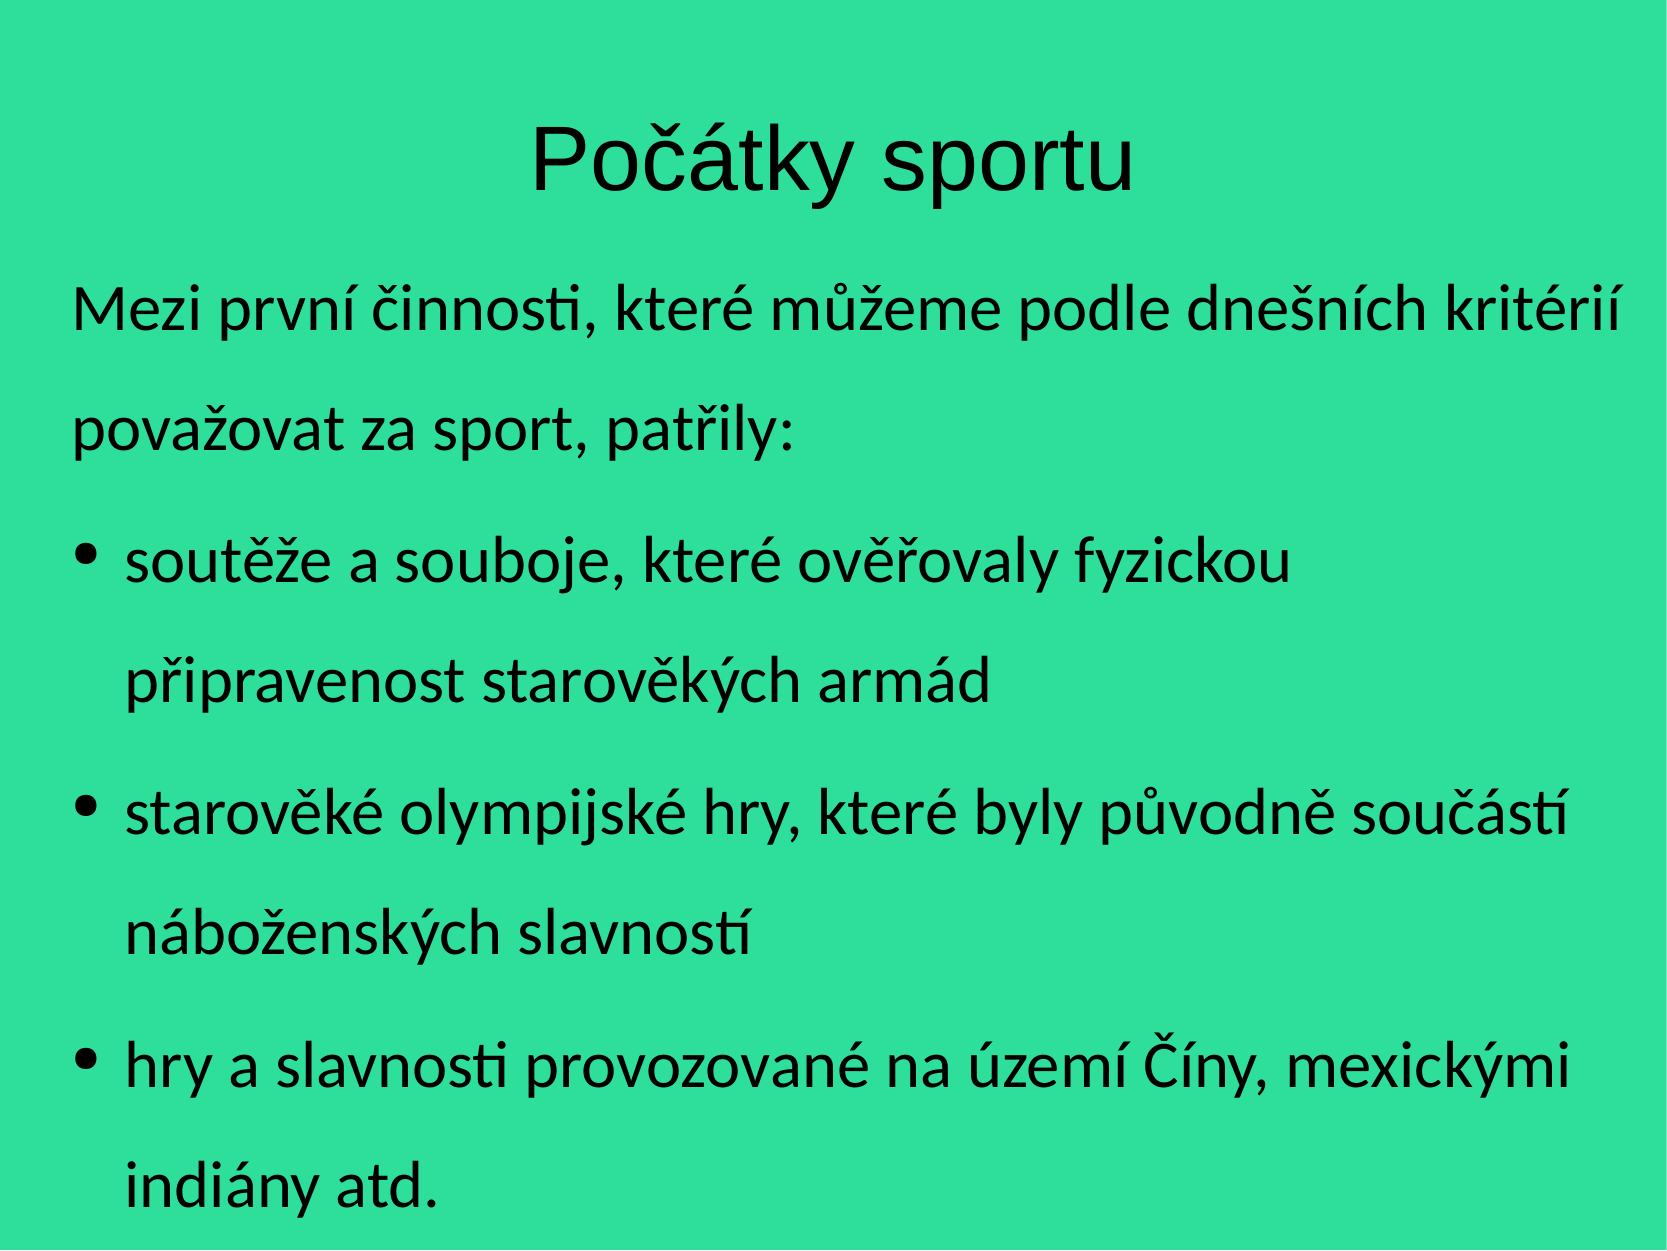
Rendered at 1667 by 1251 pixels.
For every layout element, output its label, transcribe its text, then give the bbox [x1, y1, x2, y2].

list Mezi první činnosti, které můžeme podle dnešních kritérií považovat za sport, patřily: soutěže a souboje, které ověřovaly fyzickou připravenost starověkých armád starověké olympijské hry, které byly původně součástí náboženských slavností hry a slavnosti provozované na území Číny, mexickými indiány atd. [53, 223, 1625, 1221]
title Počátky sportu [83, 49, 1584, 223]
